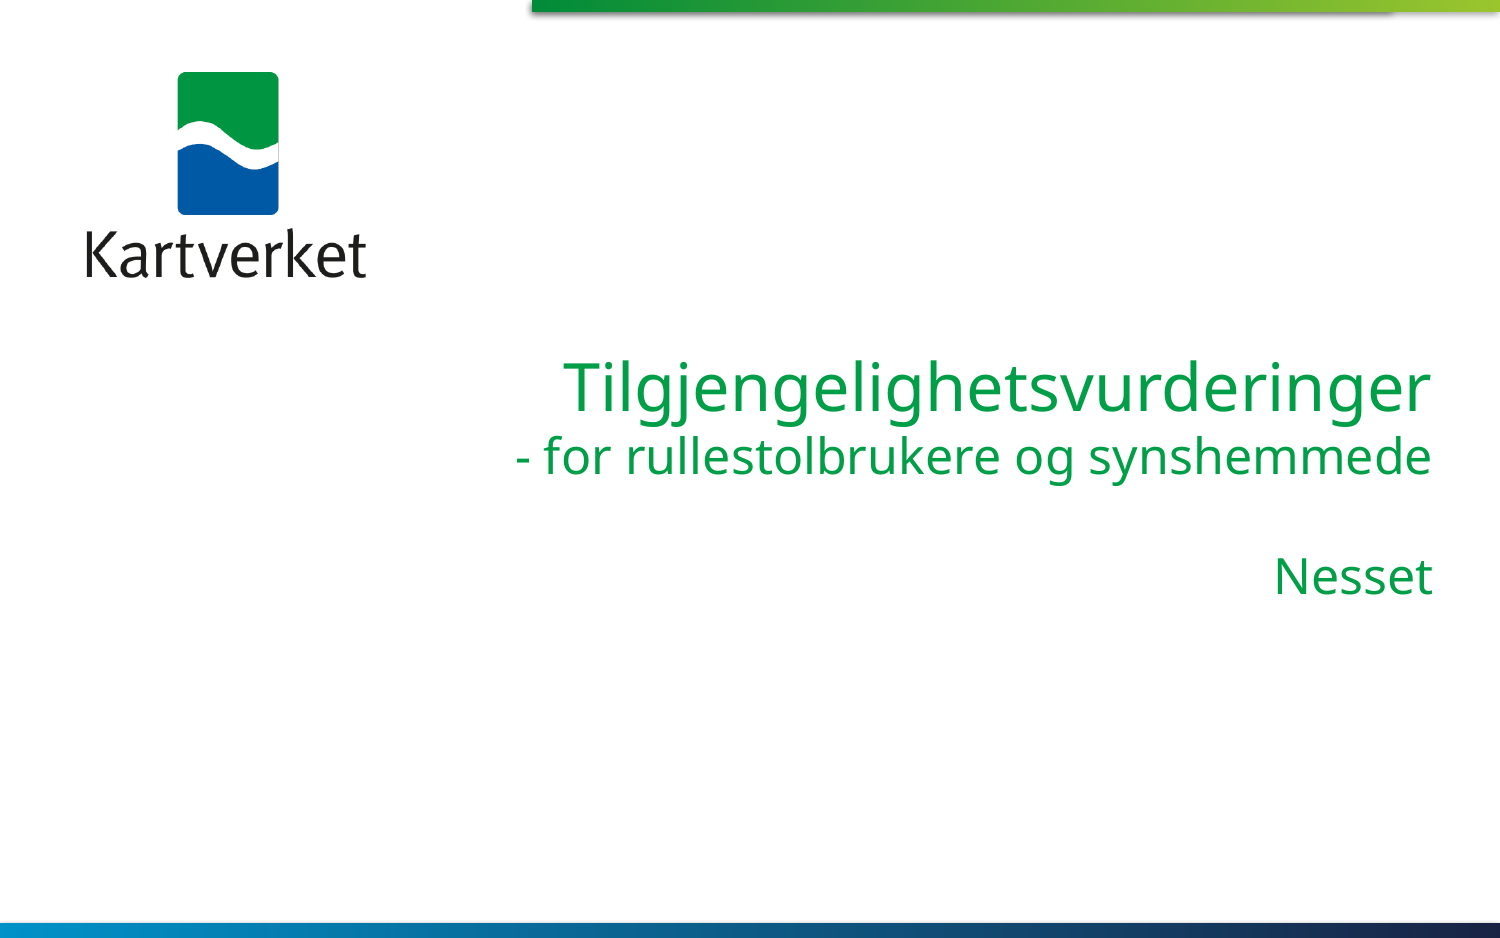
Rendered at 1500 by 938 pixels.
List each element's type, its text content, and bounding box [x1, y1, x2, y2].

text_box Tilgjengelighetsvurderinger - for rullestolbrukere og synshemmede Nesset [66, 337, 1449, 613]
